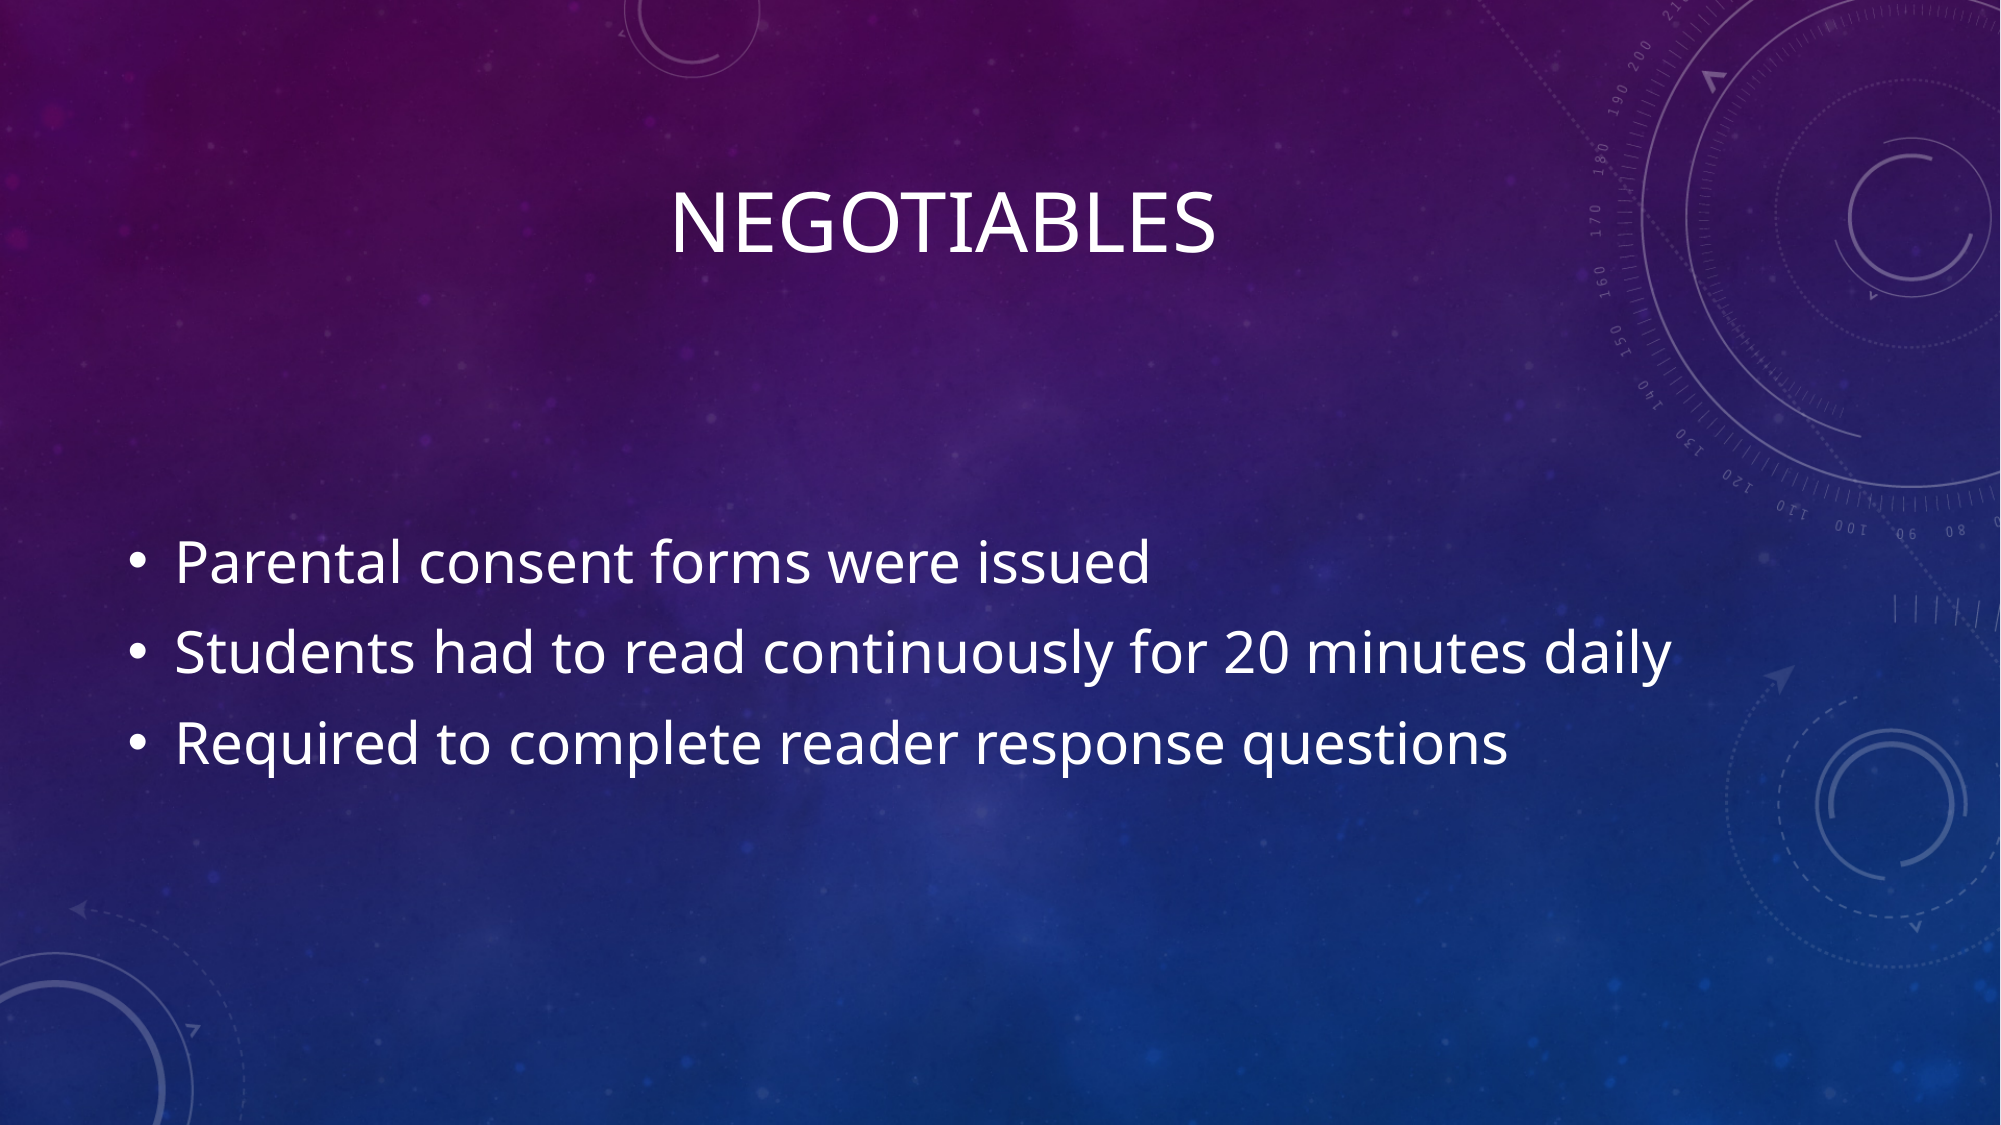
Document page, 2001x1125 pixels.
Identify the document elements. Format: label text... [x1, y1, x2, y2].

picture [0, 0, 2001, 1125]
list Parental consent forms were issued Students had to read continuously for 20 minutes daily Required to complete reader response questions [112, 351, 1775, 950]
title negotiables [112, 99, 1775, 339]
